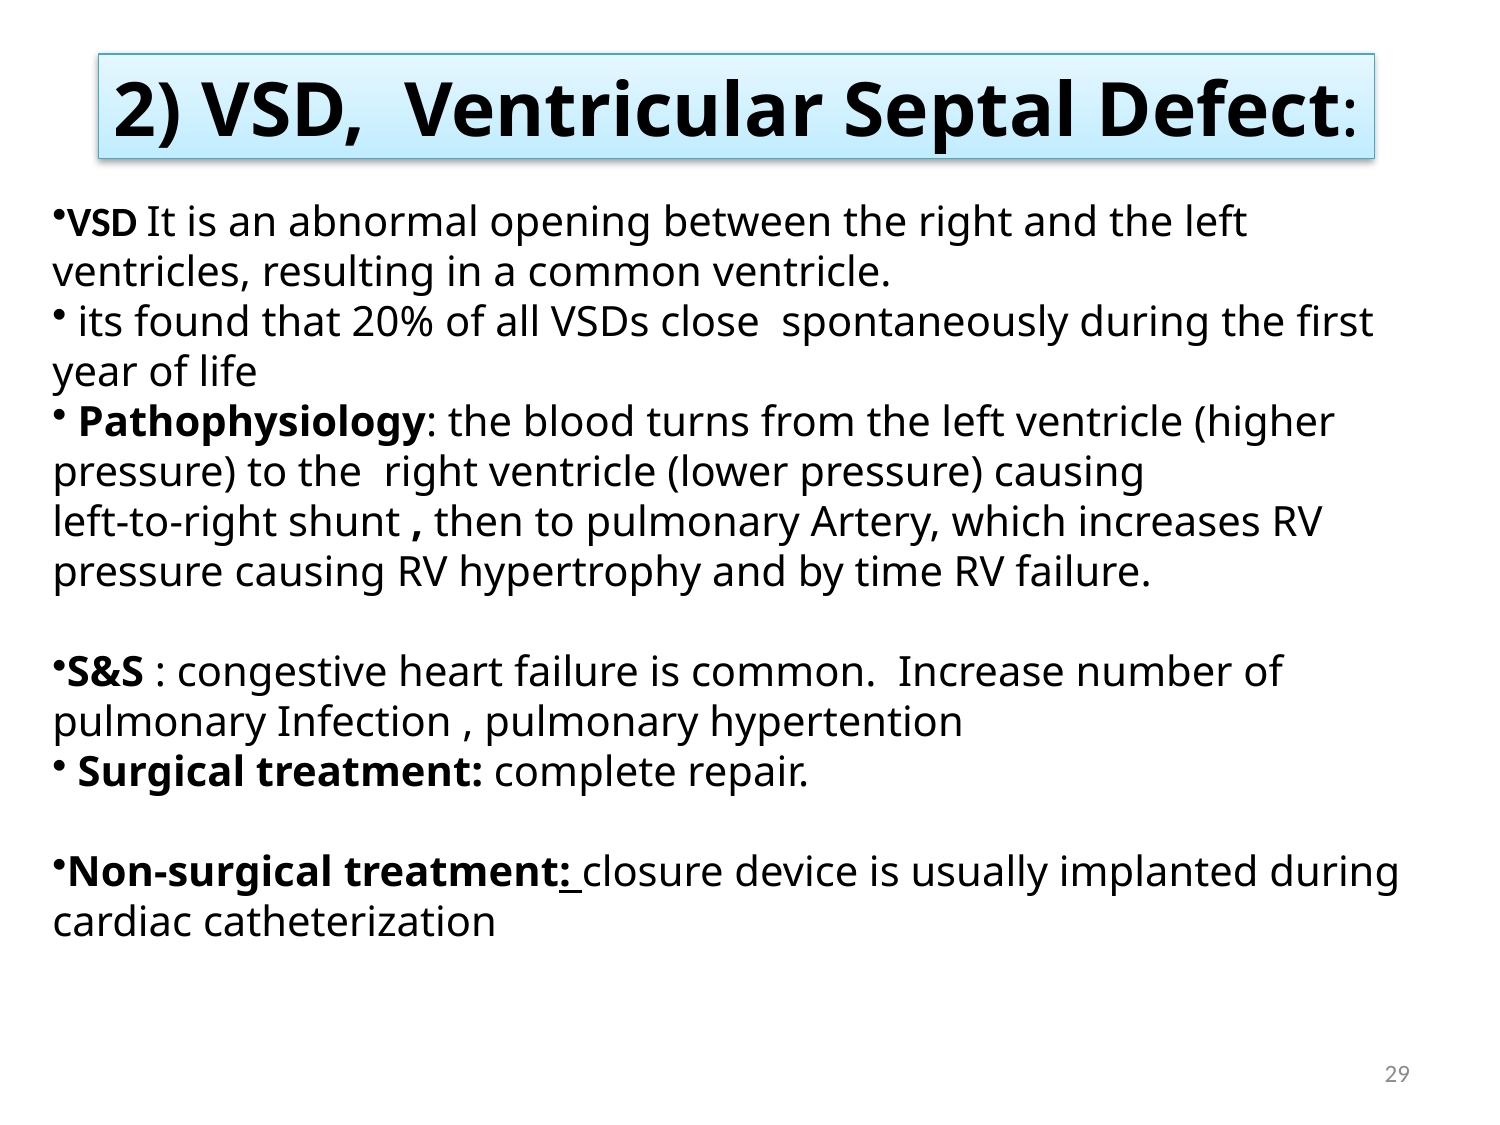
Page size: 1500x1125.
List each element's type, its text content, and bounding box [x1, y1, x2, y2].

text_box 2) VSD, Ventricular Septal Defect: [98, 53, 1375, 159]
text_box VSD It is an abnormal opening between the right and the left ventricles, resulting in a common ventricle. its found that 20% of all VSDs close spontaneously during the first year of life Pathophysiology: the blood turns from the left ventricle (higher pressure) to the right ventricle (lower pressure) causing left-to-right shunt , then to pulmonary Artery, which increases RV pressure causing RV hypertrophy and by time RV failure. S&S : congestive heart failure is common. Increase number of pulmonary Infection , pulmonary hypertention Surgical treatment: complete repair. Non-surgical treatment: closure device is usually implanted during cardiac catheterization [37, 187, 1450, 953]
text_box [123, 267, 155, 363]
slide_number 29 [1074, 1042, 1425, 1103]
